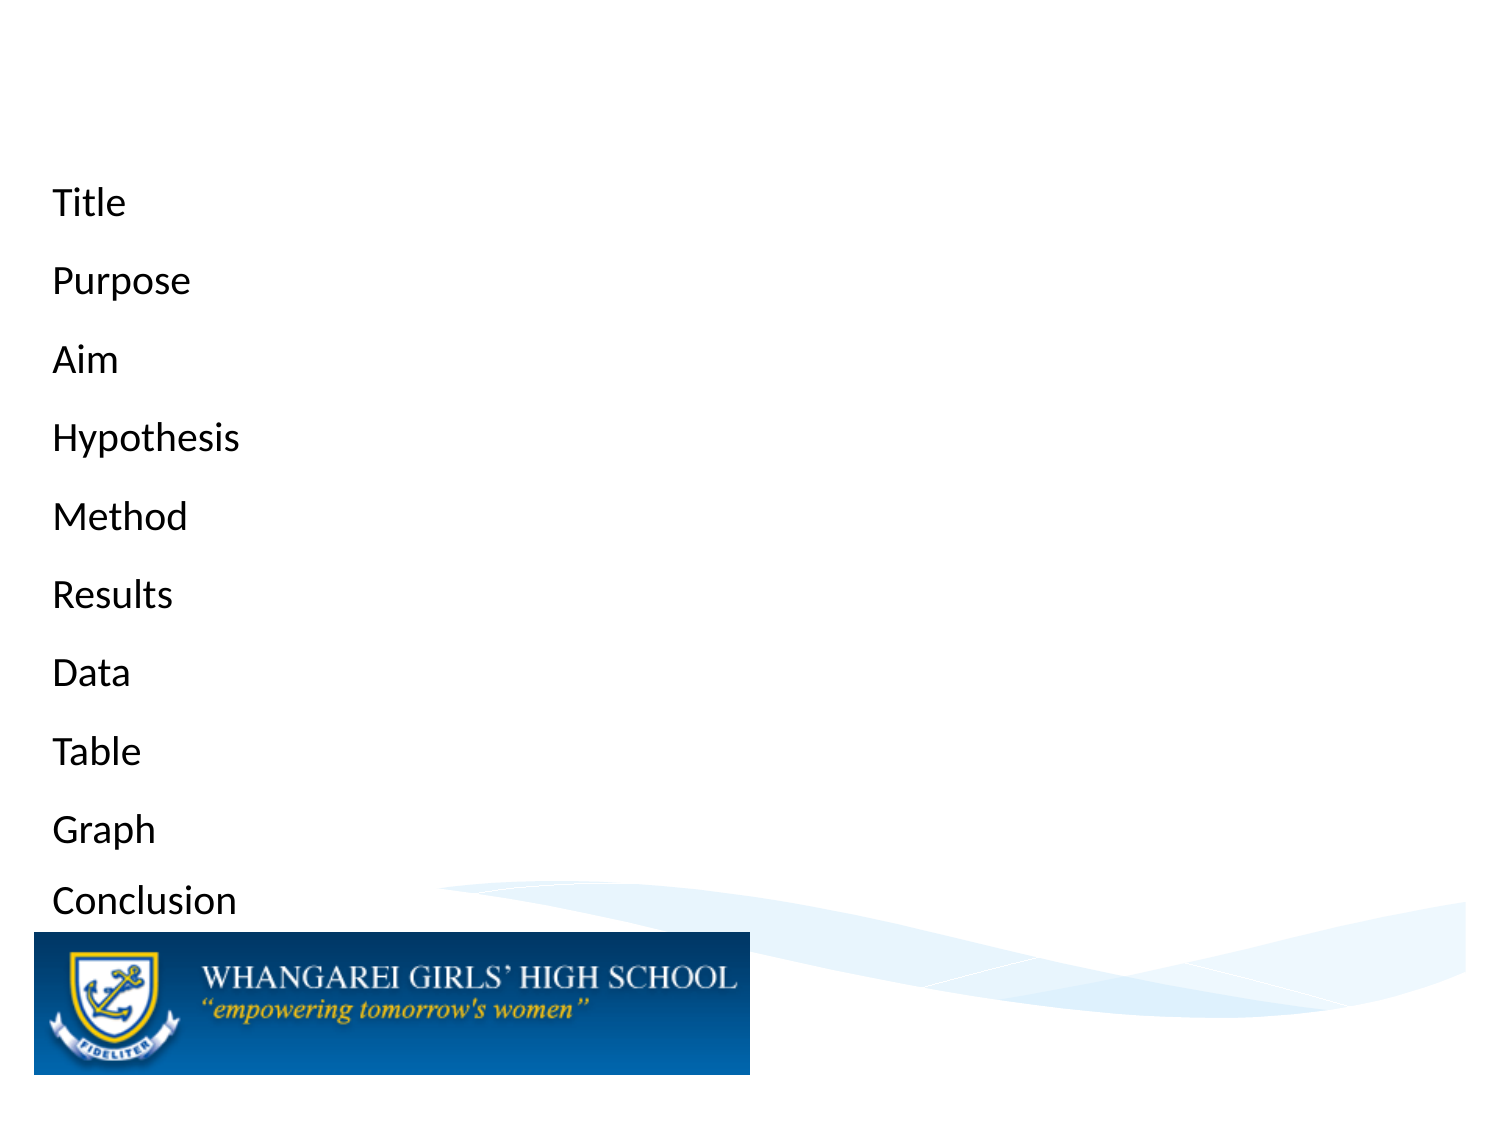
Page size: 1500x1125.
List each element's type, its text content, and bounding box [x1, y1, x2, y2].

text_box Title Purpose Aim Hypothesis Method Results Data Table Graph Conclusion [37, 159, 1463, 930]
picture [34, 932, 751, 1076]
